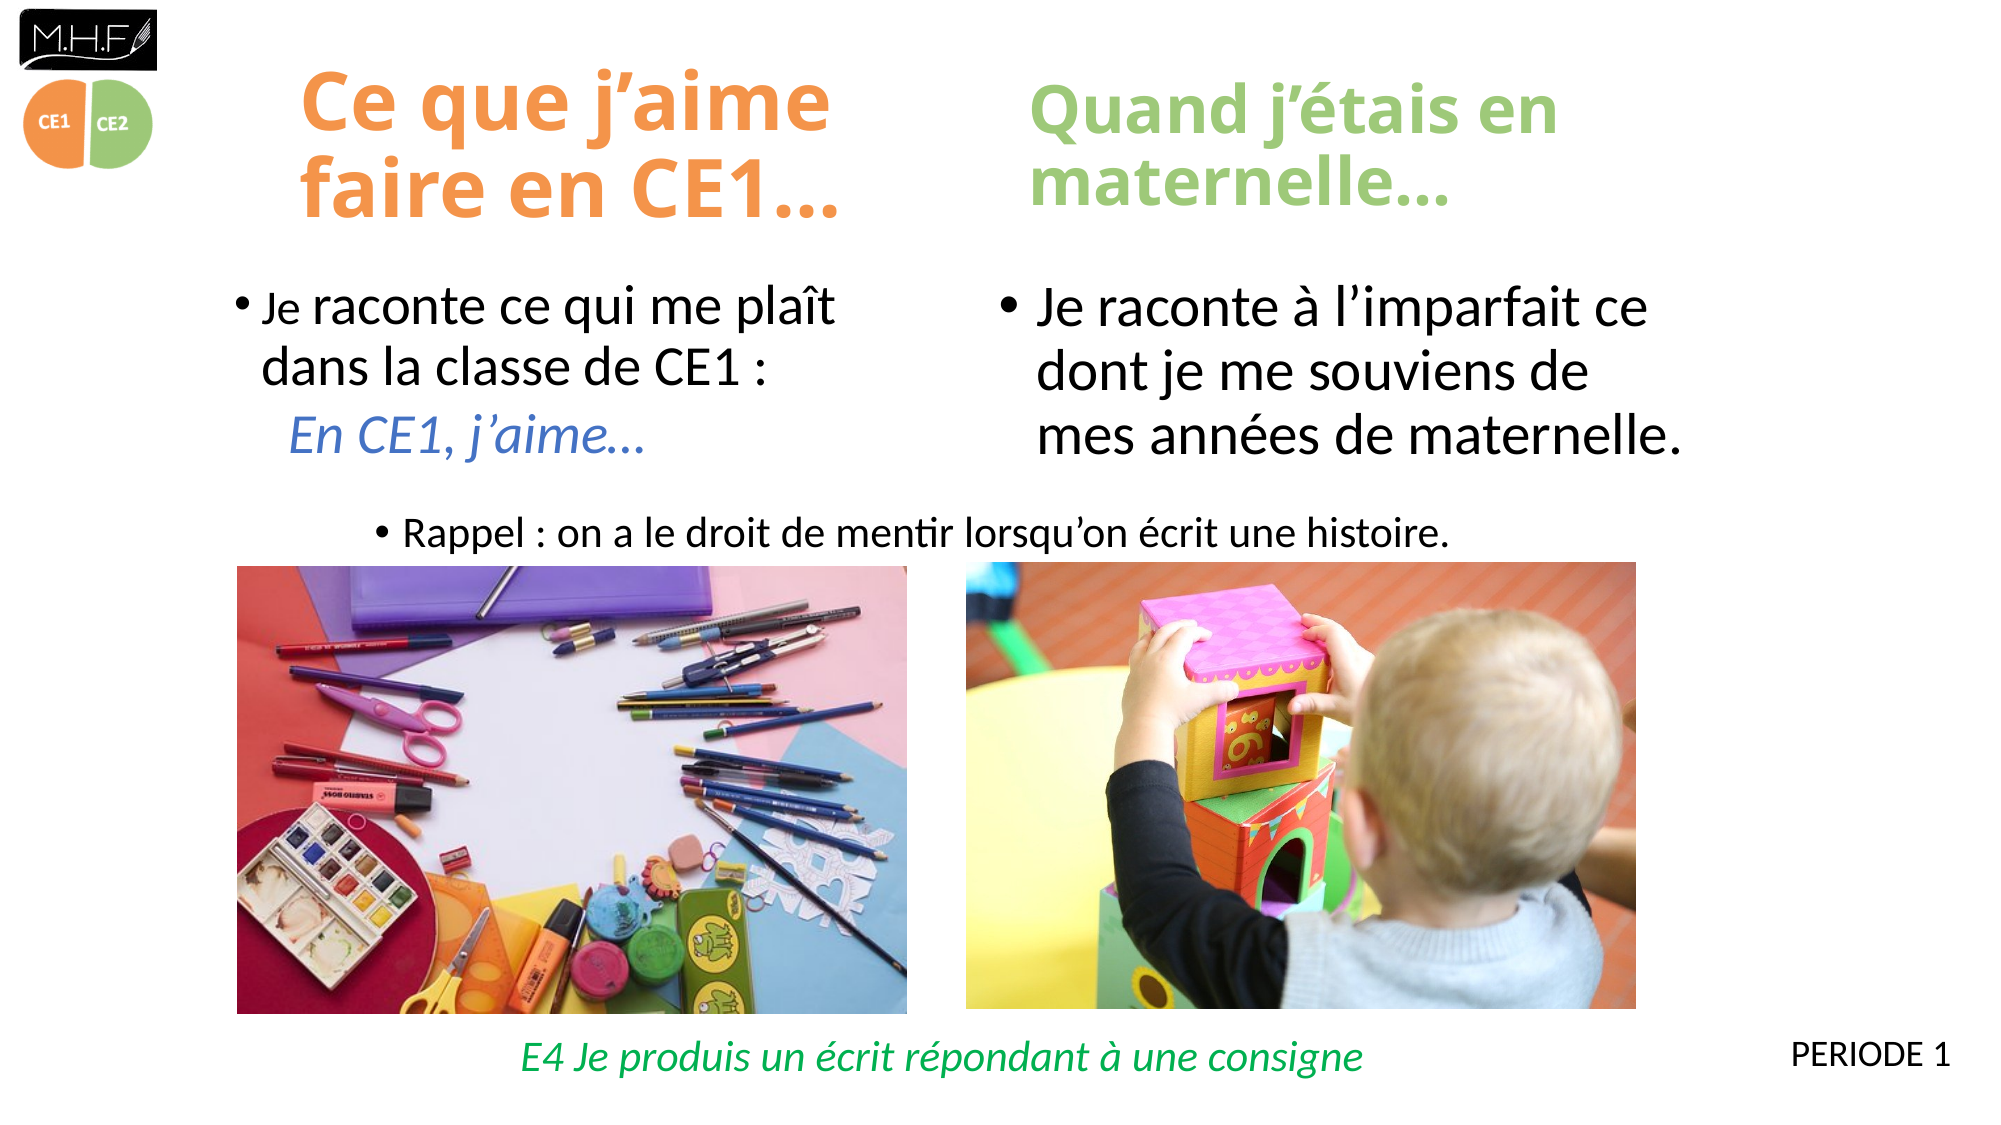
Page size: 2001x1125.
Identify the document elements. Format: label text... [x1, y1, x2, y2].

text_box Je raconte ce qui me plaît dans la classe de CE1 : En CE1, j’aime… [219, 268, 907, 475]
text_box Quand j’étais en maternelle… [1013, 39, 1589, 257]
text_box E4 Je produis un écrit répondant à une consigne [505, 968, 1793, 1106]
text_box Je raconte à l’imparfait ce dont je me souviens de mes années de maternelle. [983, 268, 1704, 480]
picture [966, 562, 1636, 1009]
text_box PERIODE 1 [1793, 1021, 1967, 1082]
picture [1, 7, 177, 207]
title Ce que j’aime faire en CE1… [284, 39, 861, 257]
picture [237, 566, 907, 1014]
text_box Rappel : on a le droit de mentir lorsqu’on écrit une histoire. [359, 502, 1647, 567]
